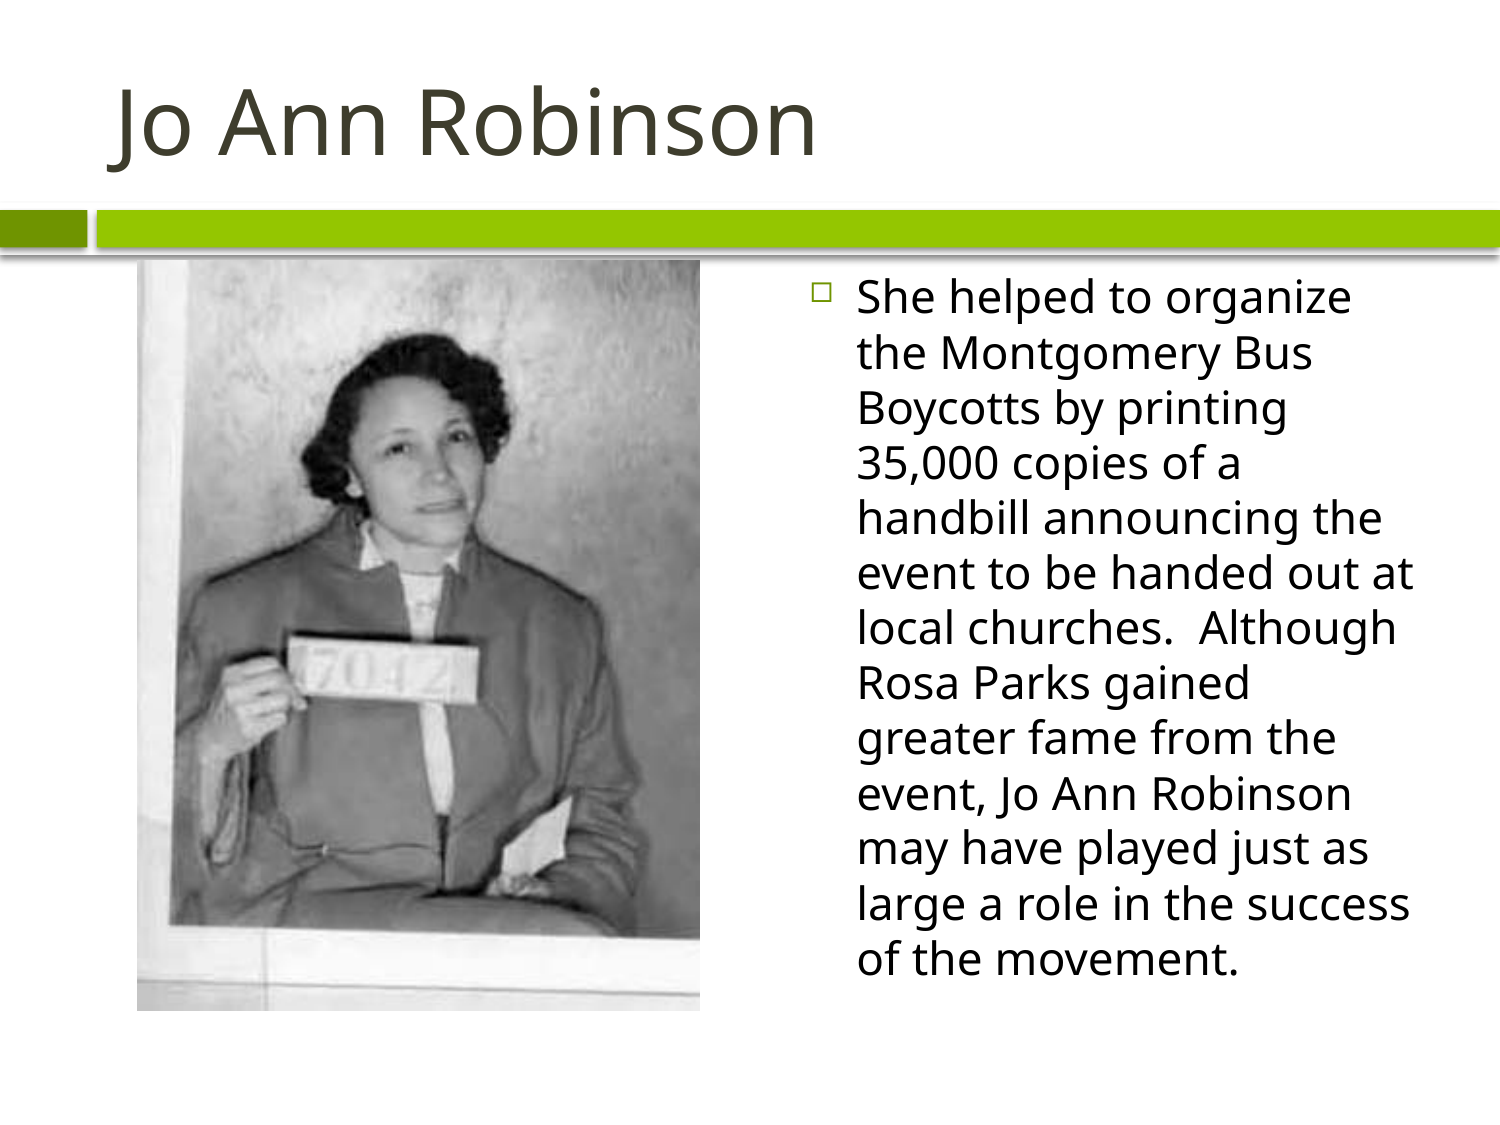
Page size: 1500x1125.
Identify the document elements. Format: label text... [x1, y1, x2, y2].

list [137, 260, 701, 1011]
list She helped to organize the Montgomery Bus Boycotts by printing 35,000 copies of a handbill announcing the event to be handed out at local churches. Although Rosa Parks gained greater fame from the event, Jo Ann Robinson may have played just as large a role in the success of the movement. [794, 260, 1433, 1011]
title Jo Ann Robinson [99, 37, 1438, 200]
